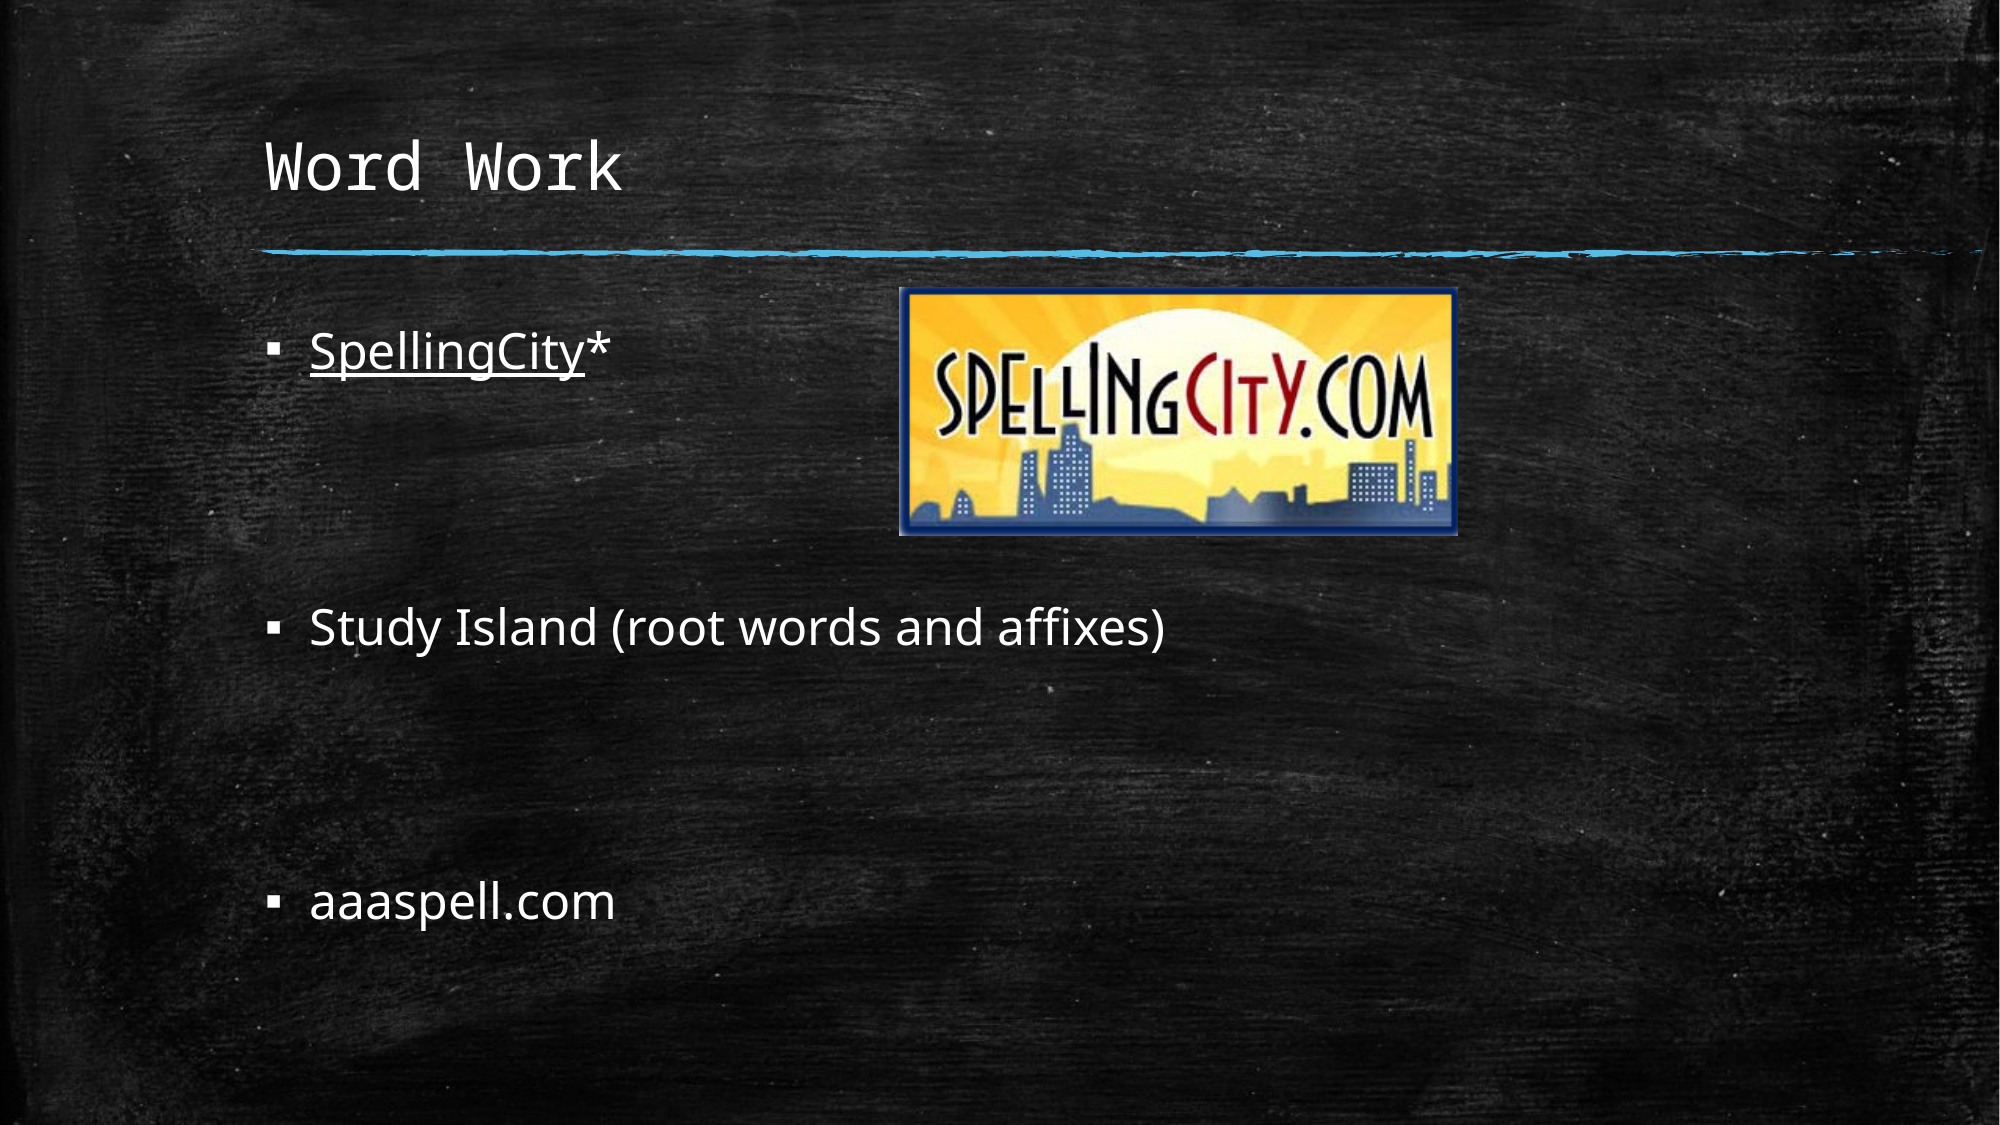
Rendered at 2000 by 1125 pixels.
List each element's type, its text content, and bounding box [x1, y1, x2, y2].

picture [899, 287, 1458, 536]
title Word Work [249, 45, 1750, 213]
list SpellingCity* Study Island (root words and affixes) aaaspell.com [249, 312, 1750, 1013]
